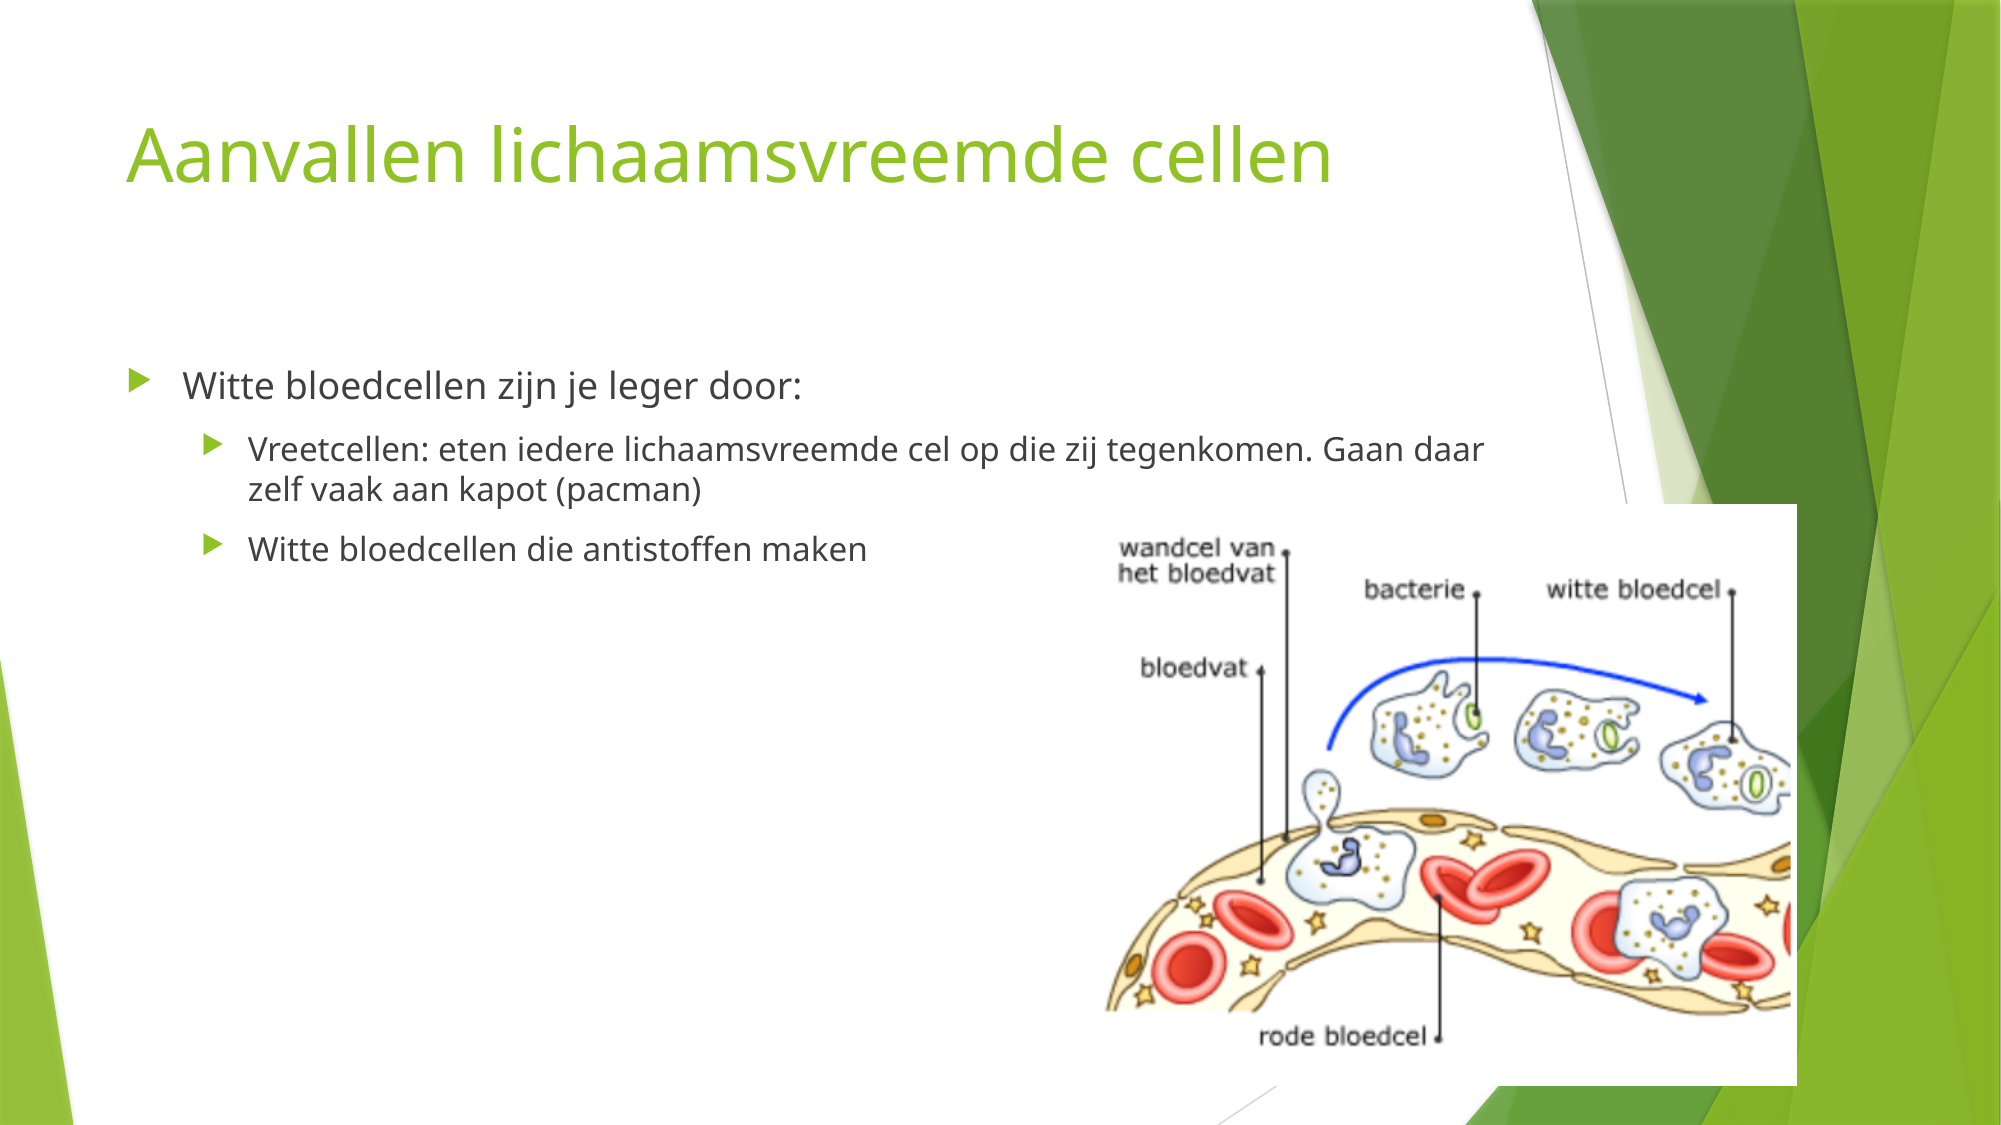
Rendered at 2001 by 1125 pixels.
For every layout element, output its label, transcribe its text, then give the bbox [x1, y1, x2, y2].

title Aanvallen lichaamsvreemde cellen [111, 99, 1522, 317]
list Witte bloedcellen zijn je leger door: Vreetcellen: eten iedere lichaamsvreemde cel op die zij tegenkomen. Gaan daar zelf vaak aan kapot (pacman) Witte bloedcellen die antistoffen maken [111, 354, 1522, 992]
picture [1071, 503, 1798, 1087]
